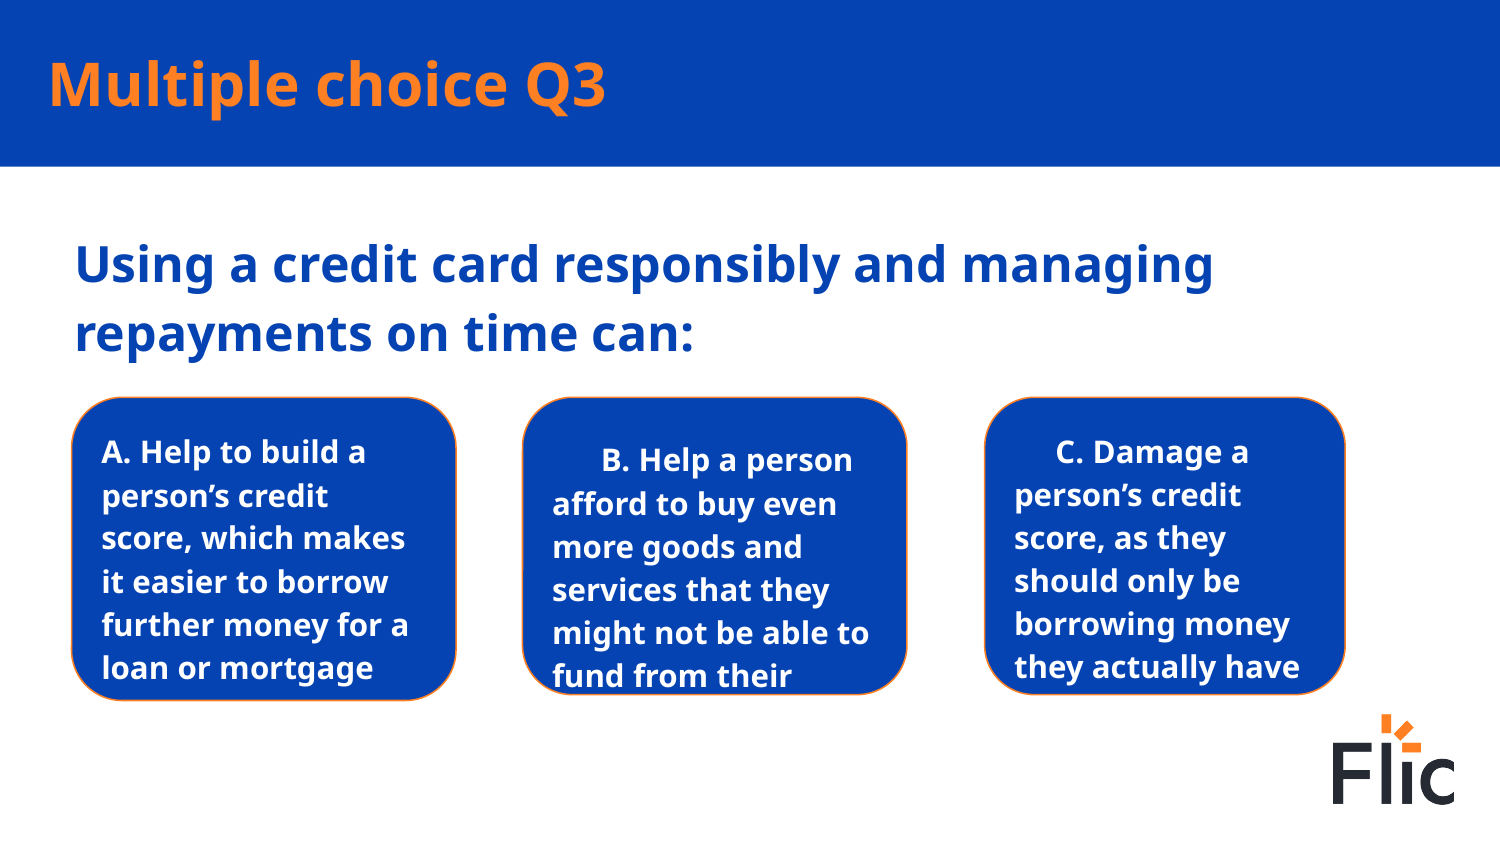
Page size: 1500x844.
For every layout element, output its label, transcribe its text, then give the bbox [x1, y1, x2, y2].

text_box Using a credit card responsibly and managing repayments on time can: [59, 208, 1410, 377]
title Multiple choice Q3 [32, 39, 1304, 125]
text_box A. Help to build a person’s credit score, which makes it easier to borrow further money for a loan or mortgage [71, 397, 457, 701]
picture [1333, 714, 1454, 805]
text_box C. Damage a person’s credit score, as they should only be borrowing money they actually have in their bank account [984, 397, 1346, 695]
text_box B. Help a person afford to buy even more goods and services that they might not be able to fund from their salary [522, 397, 907, 695]
